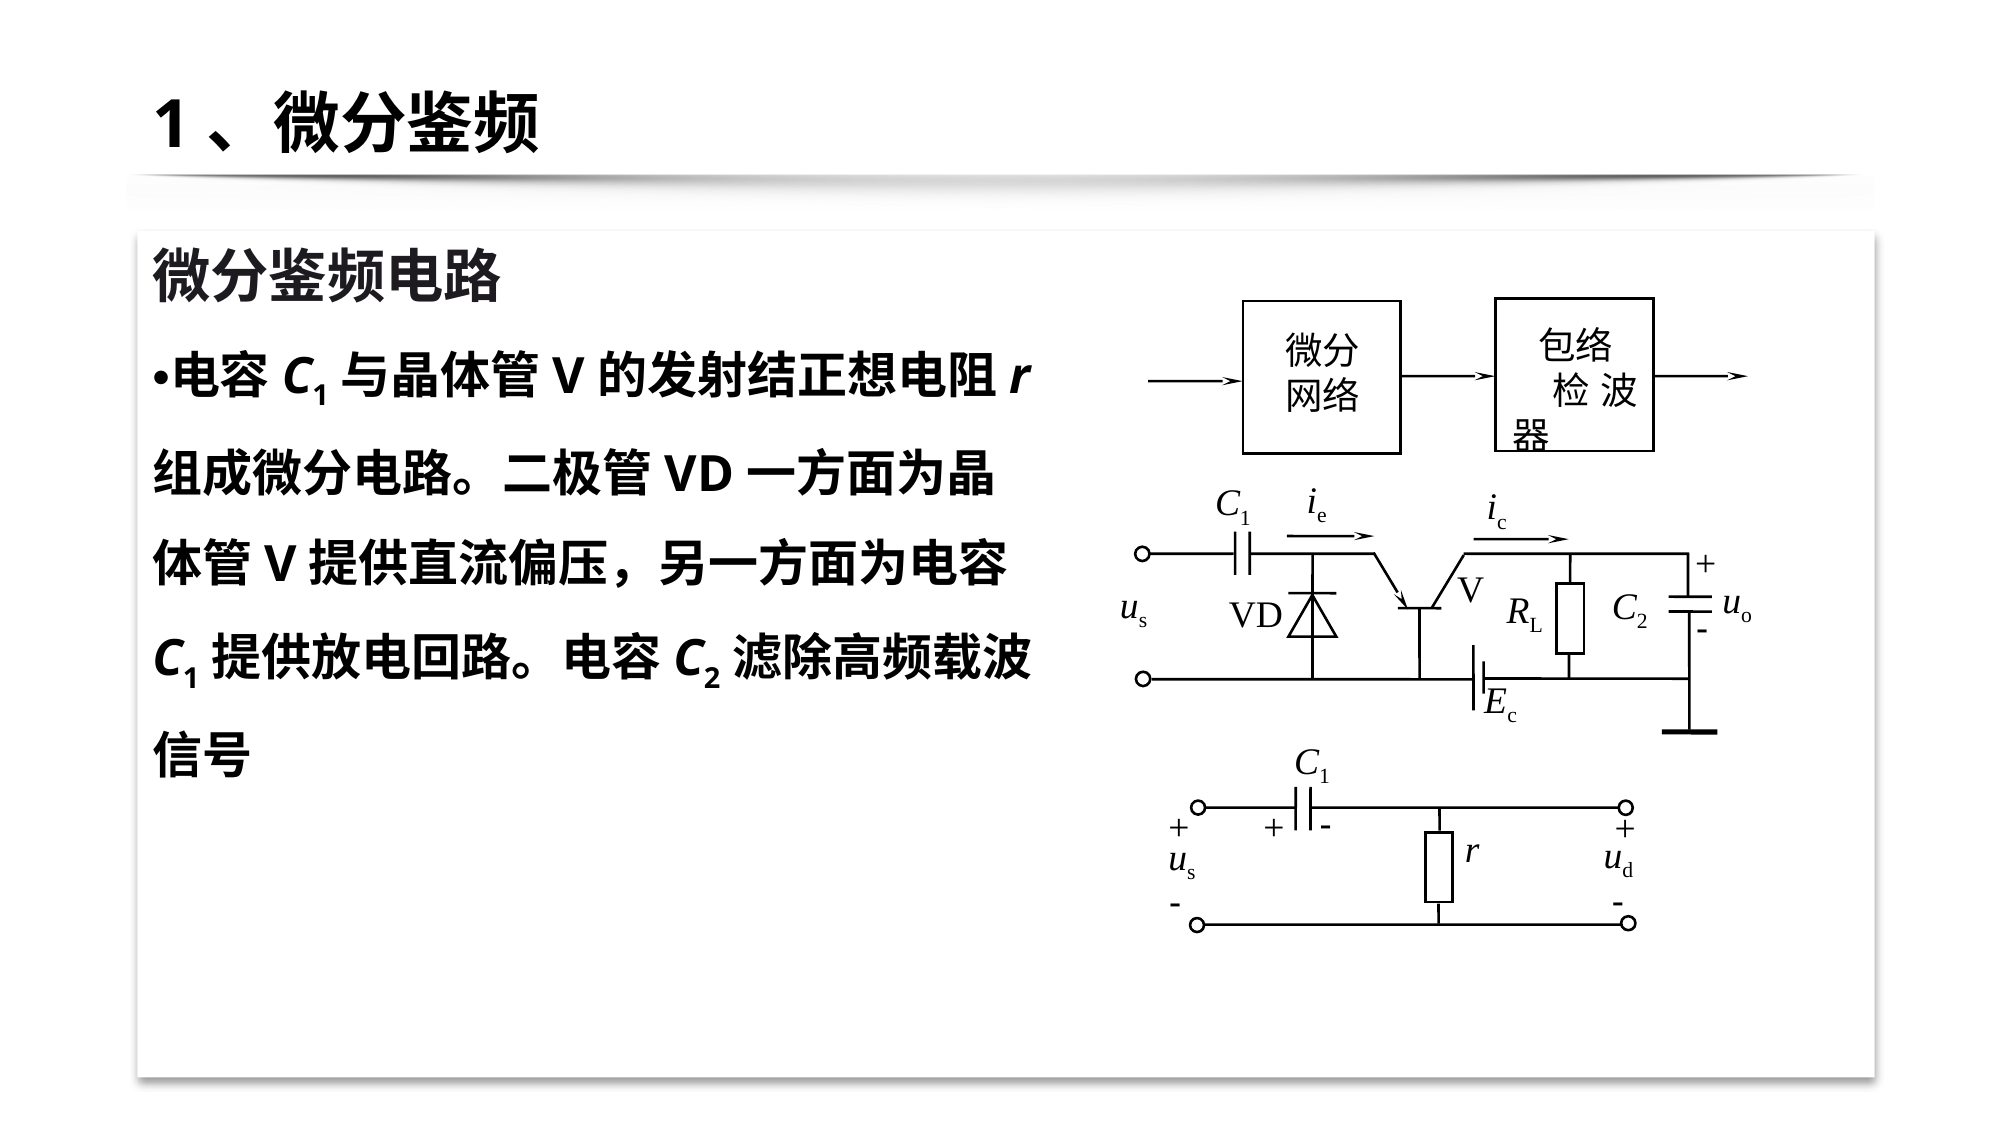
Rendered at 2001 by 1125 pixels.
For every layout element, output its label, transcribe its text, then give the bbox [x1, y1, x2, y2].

title 1、微分鉴频 [137, 77, 1863, 175]
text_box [1105, 298, 1863, 958]
list 微分鉴频电路 电容C1与晶体管V的发射结正想电阻r组成微分电路。二极管VD一方面为晶体管V提供直流偏压，另一方面为电容C1提供放电回路。电容C2滤除高频载波信号 [137, 196, 1050, 1014]
picture [127, 175, 1874, 211]
text_box [80, 301, 755, 798]
